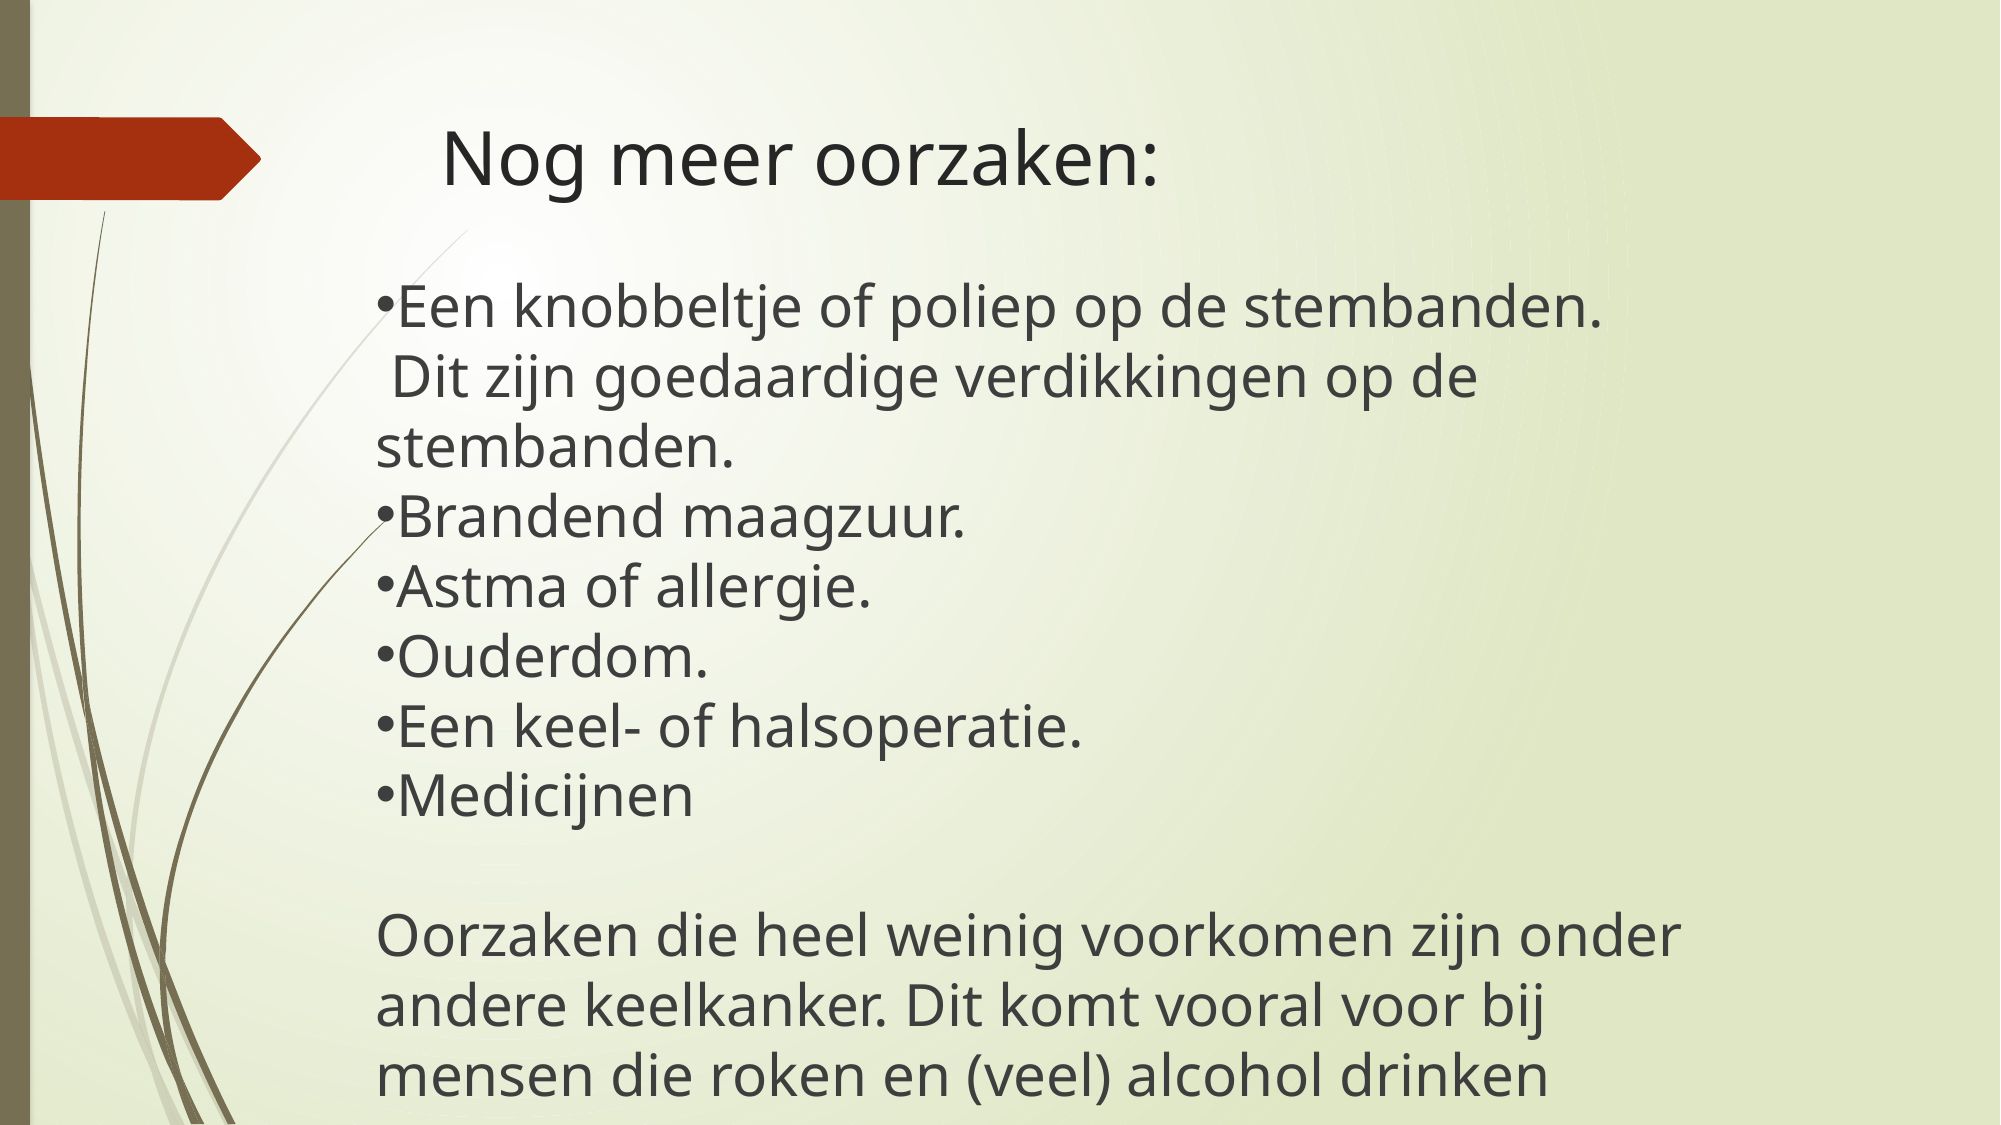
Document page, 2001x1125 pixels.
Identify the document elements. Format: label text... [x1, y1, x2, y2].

title Nog meer oorzaken: [425, 102, 1888, 313]
text_box Een knobbeltje of poliep op de stembanden. Dit zijn goedaardige verdikkingen op de stembanden. Brandend maagzuur. Astma of allergie. Ouderdom. Een keel- of halsoperatie. Medicijnen Oorzaken die heel weinig voorkomen zijn onder andere keelkanker. Dit komt vooral voor bij mensen die roken en (veel) alcohol drinken [360, 191, 1772, 1116]
